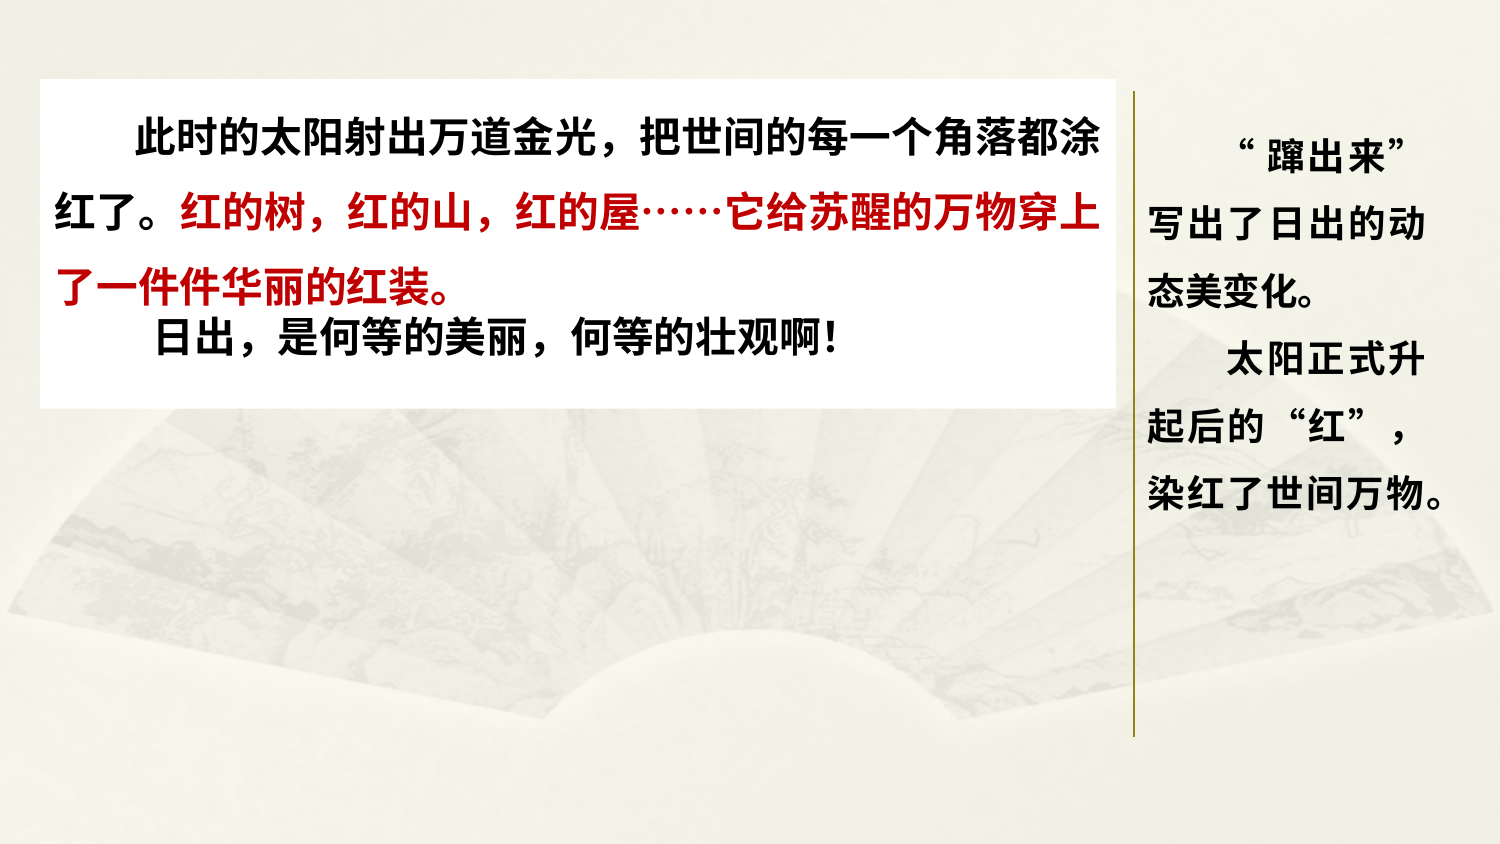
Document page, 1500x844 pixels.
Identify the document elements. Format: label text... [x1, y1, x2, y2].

text_box 此时的太阳射出万道金光，把世间的每一个角落都涂红了。红的树，红的山，红的屋……它给苏醒的万物穿上了一件件华丽的红装。 日出，是何等的美丽，何等的壮观啊！ [39, 78, 1117, 409]
text_box “蹿出来” 写出了日出的动态美变化。 太阳正式升起后的“红”，染红了世间万物。 [1138, 102, 1442, 641]
